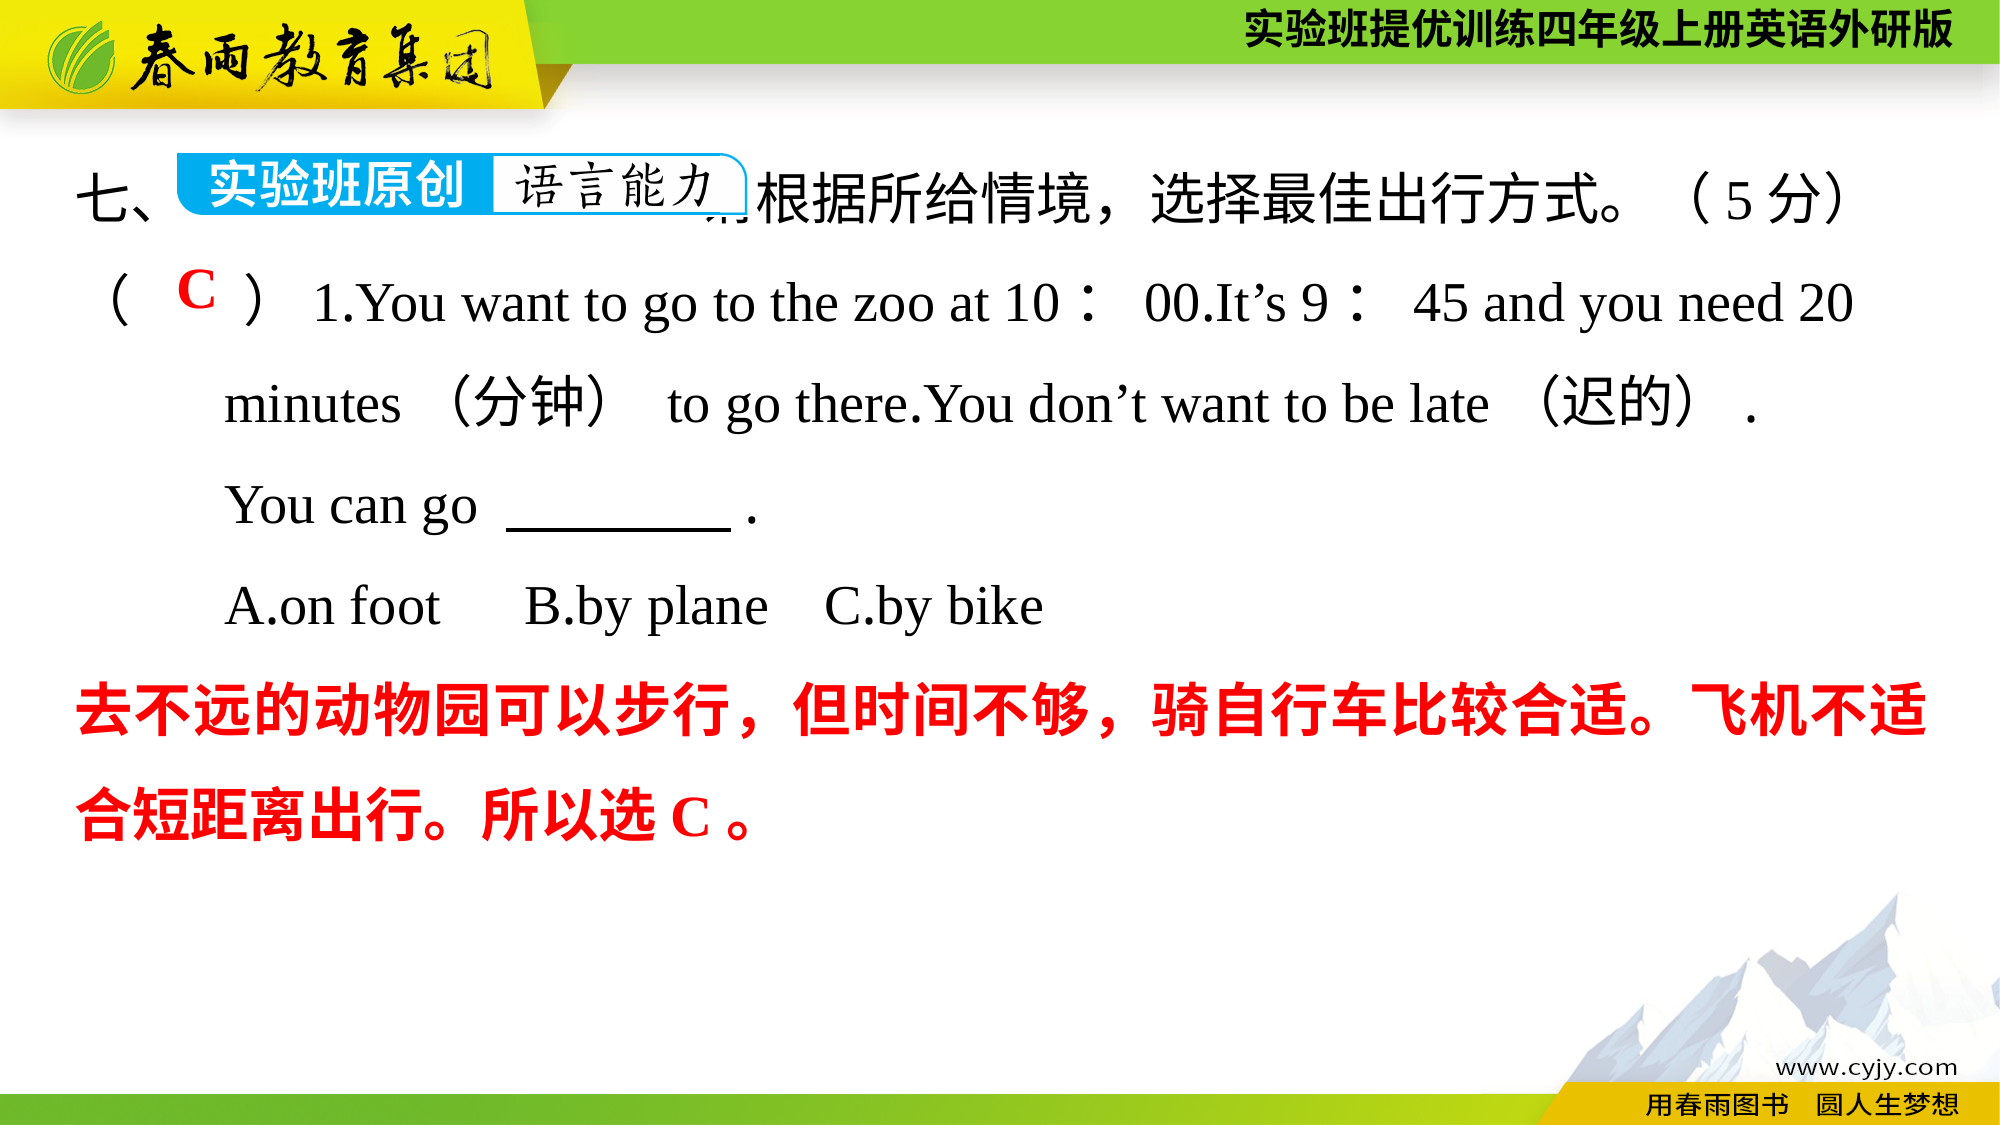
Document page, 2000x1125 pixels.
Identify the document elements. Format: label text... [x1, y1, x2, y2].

list 七、 请根据所给情境，选择最佳出行方式。（5分） （ ）1.You want to go to the zoo at 10：00.It’s 9：45 and you need 20 minutes（分钟） to go there.You don’t want to be late（迟的）. You can go . A.on foot B.by plane C.by bike [59, 122, 1944, 630]
text_box C [161, 243, 249, 328]
text_box 去不远的动物园可以步行，但时间不够，骑自行车比较合适。飞机不适合短距离出行。所以选C。 [59, 630, 1944, 856]
picture [0, 0, 2000, 1125]
